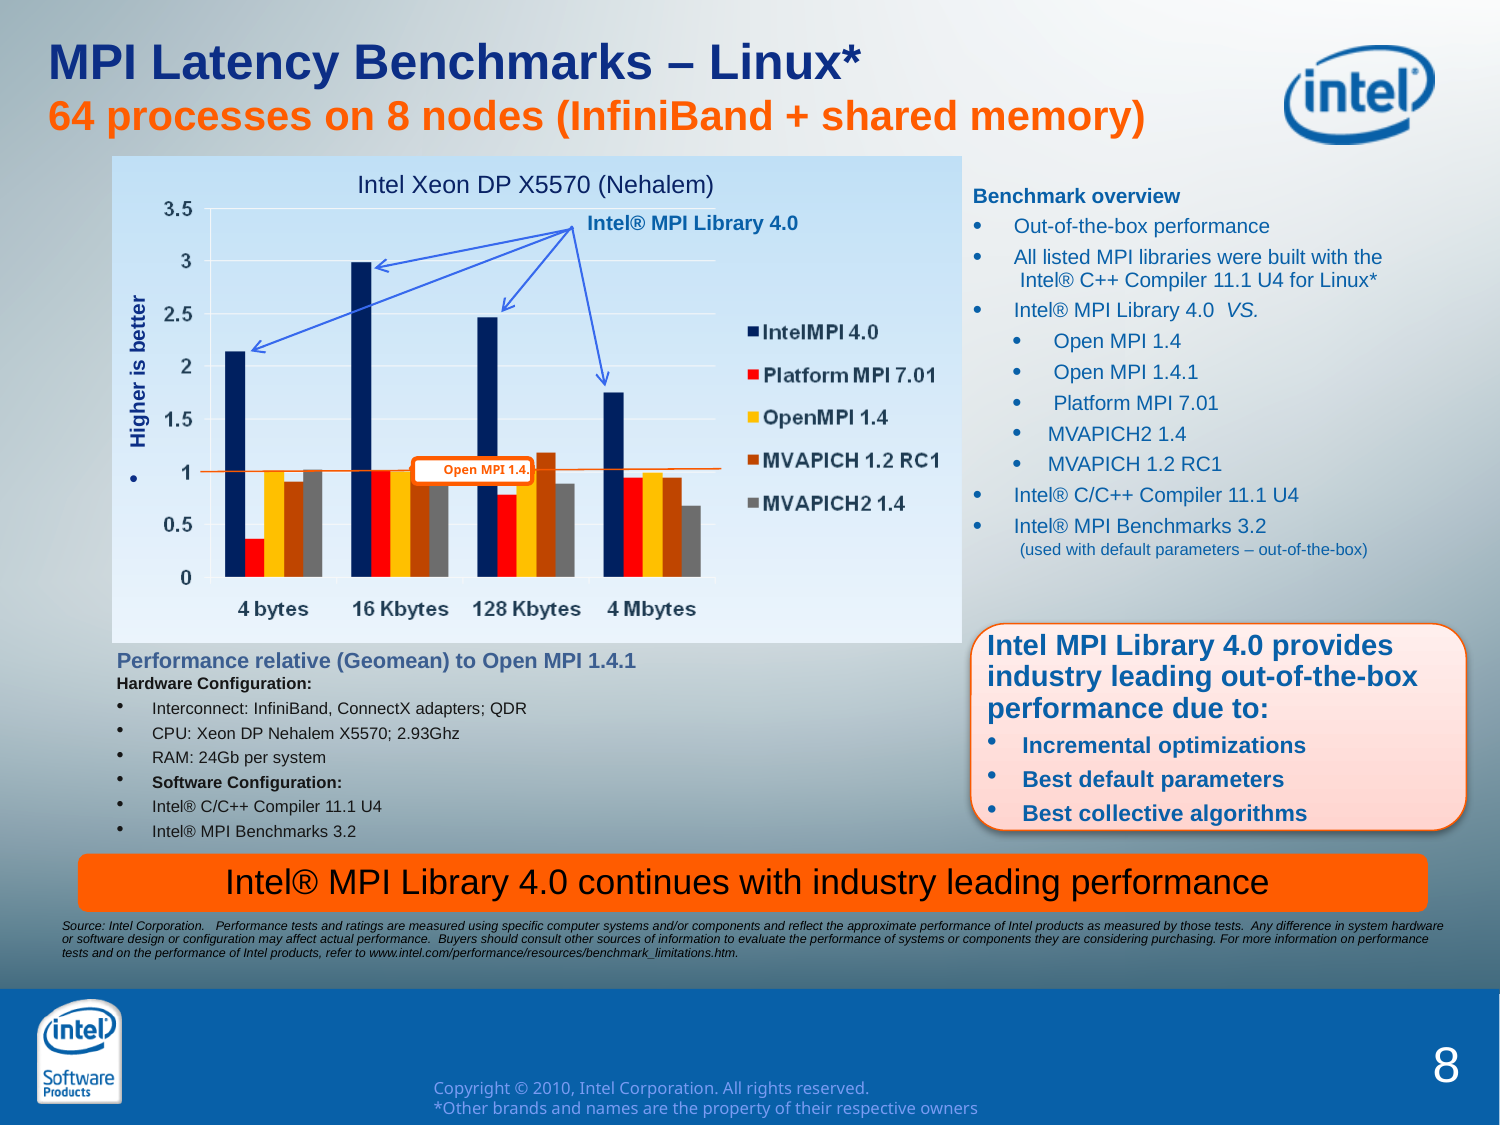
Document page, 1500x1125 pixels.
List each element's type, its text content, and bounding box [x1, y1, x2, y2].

picture [37, 999, 122, 1104]
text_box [199, 468, 722, 472]
text_box Benchmark overview Out-of-the-box performance All listed MPI libraries were built with the Intel® C++ Compiler 11.1 U4 for Linux* Intel® MPI Library 4.0 VS. Open MPI 1.4 Open MPI 1.4.1 Platform MPI 7.01 MVAPICH2 1.4 MVAPICH 1.2 RC1 Intel® C/C++ Compiler 11.1 U4 Intel® MPI Benchmarks 3.2 (used with default parameters – out-of-the-box) [966, 177, 1500, 568]
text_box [112, 156, 963, 644]
text_box Intel® MPI Library 4.0 continues with industry leading performance [77, 853, 1428, 912]
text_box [373, 228, 572, 269]
text_box Source: Intel Corporation. Performance tests and ratings are measured using specific computer systems and/or components and reflect the approximate performance of Intel products as measured by those tests. Any difference in system hardware or software design or configuration may affect actual performance. Buyers should consult other sources of information to evaluate the performance of systems or components they are considering purchasing. For more information on performance tests and on the performance of Intel products, refer to www.intel.com/performance/resources/benchmark_limitations.htm. [62, 919, 1451, 960]
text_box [508, 289, 669, 324]
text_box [493, 233, 580, 305]
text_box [250, 227, 574, 352]
text_box Intel MPI Library 4.0 provides industry leading out-of-the-box performance due to: Incremental optimizations Best default parameters Best collective algorithms [972, 622, 1472, 834]
title MPI Latency Benchmarks – Linux* 64 processes on 8 nodes (InfiniBand + shared memory) [47, 28, 1457, 204]
text_box Hardware Configuration: Interconnect: InfiniBand, ConnectX adapters; QDR CPU: Xeon DP Nehalem X5570; 2.93Ghz RAM: 24Gb per system Software Configuration: Intel® C/C++ Compiler 11.1 U4 Intel® MPI Benchmarks 3.2 [101, 668, 684, 849]
picture [0, 0, 1500, 988]
text_box Performance relative (Geomean) to Open MPI 1.4.1 [102, 642, 890, 681]
